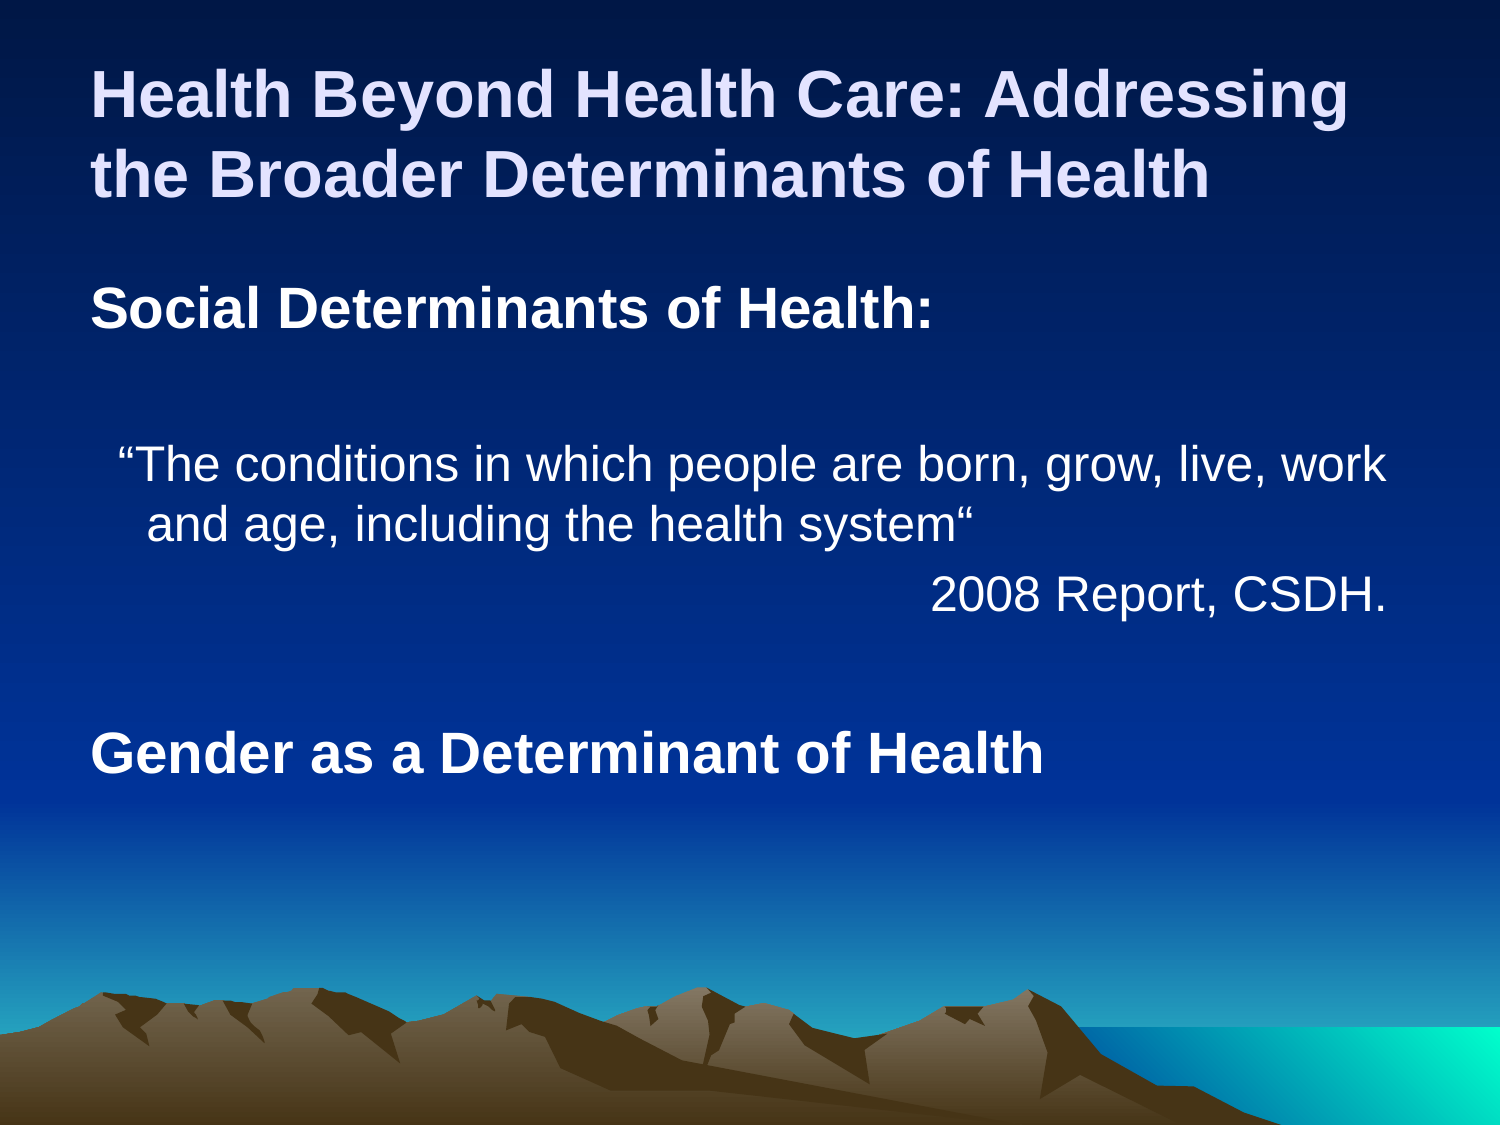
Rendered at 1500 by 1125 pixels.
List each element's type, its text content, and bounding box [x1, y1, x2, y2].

list Social Determinants of Health: “The conditions in which people are born, grow, live, work and age, including the health system“ 2008 Report, CSDH. Gender as a Determinant of Health [74, 262, 1426, 1001]
title Health Beyond Health Care: Addressing the Broader Determinants of Health [74, 37, 1426, 226]
